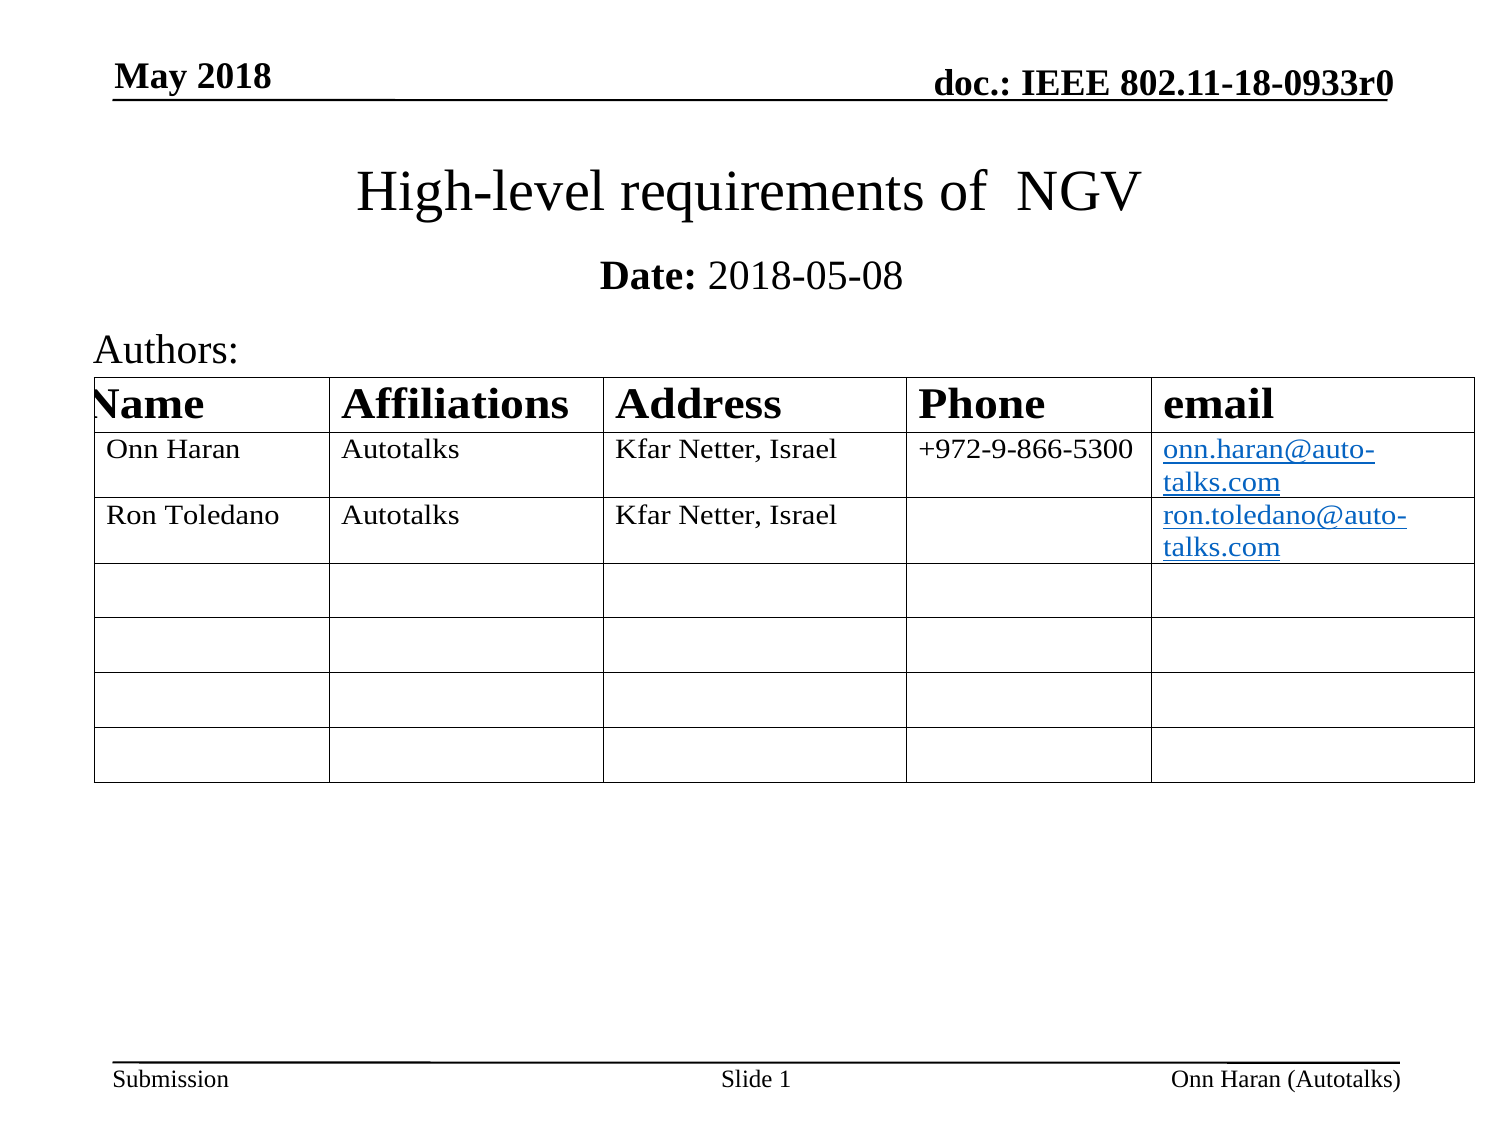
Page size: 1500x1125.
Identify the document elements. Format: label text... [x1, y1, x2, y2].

footer Onn Haran (Autotalks) [878, 1061, 1402, 1093]
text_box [23, 376, 1481, 854]
text_box Authors: [77, 314, 316, 375]
list Date: 2018-05-08 [114, 240, 1390, 306]
slide_number Slide 1 [712, 1061, 800, 1123]
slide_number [114, 51, 423, 97]
title High-level requirements of NGV [77, 137, 1423, 238]
